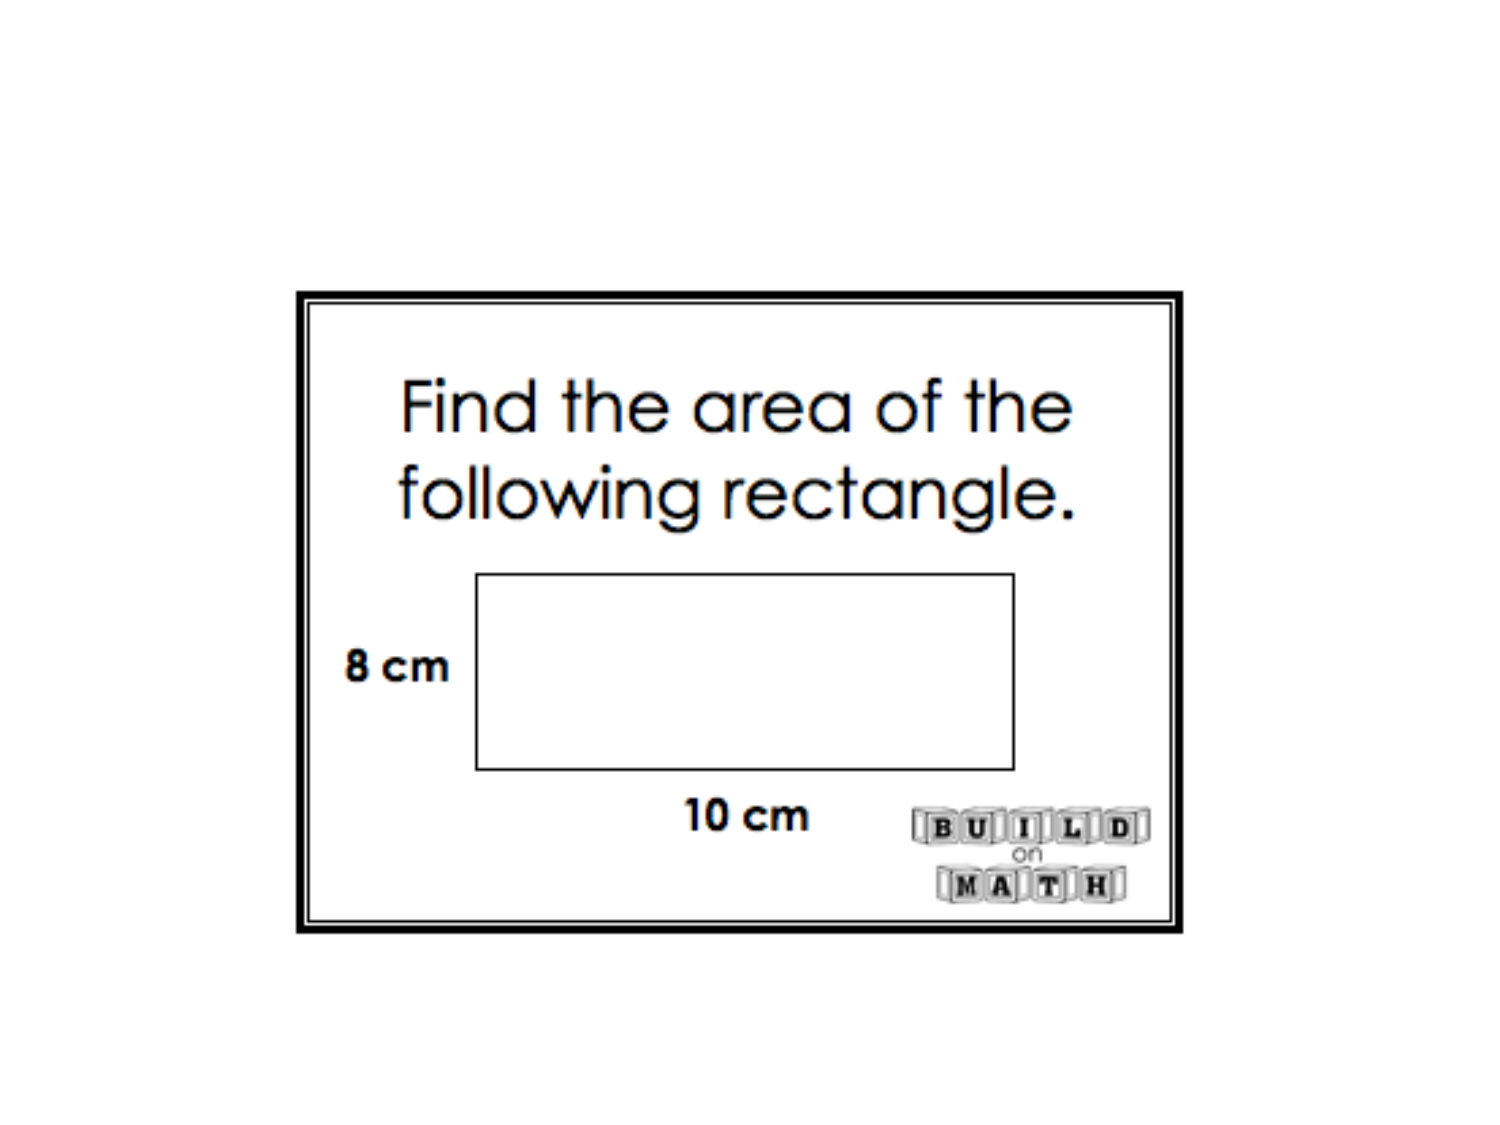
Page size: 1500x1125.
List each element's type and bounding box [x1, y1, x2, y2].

list [74, 262, 1426, 1006]
